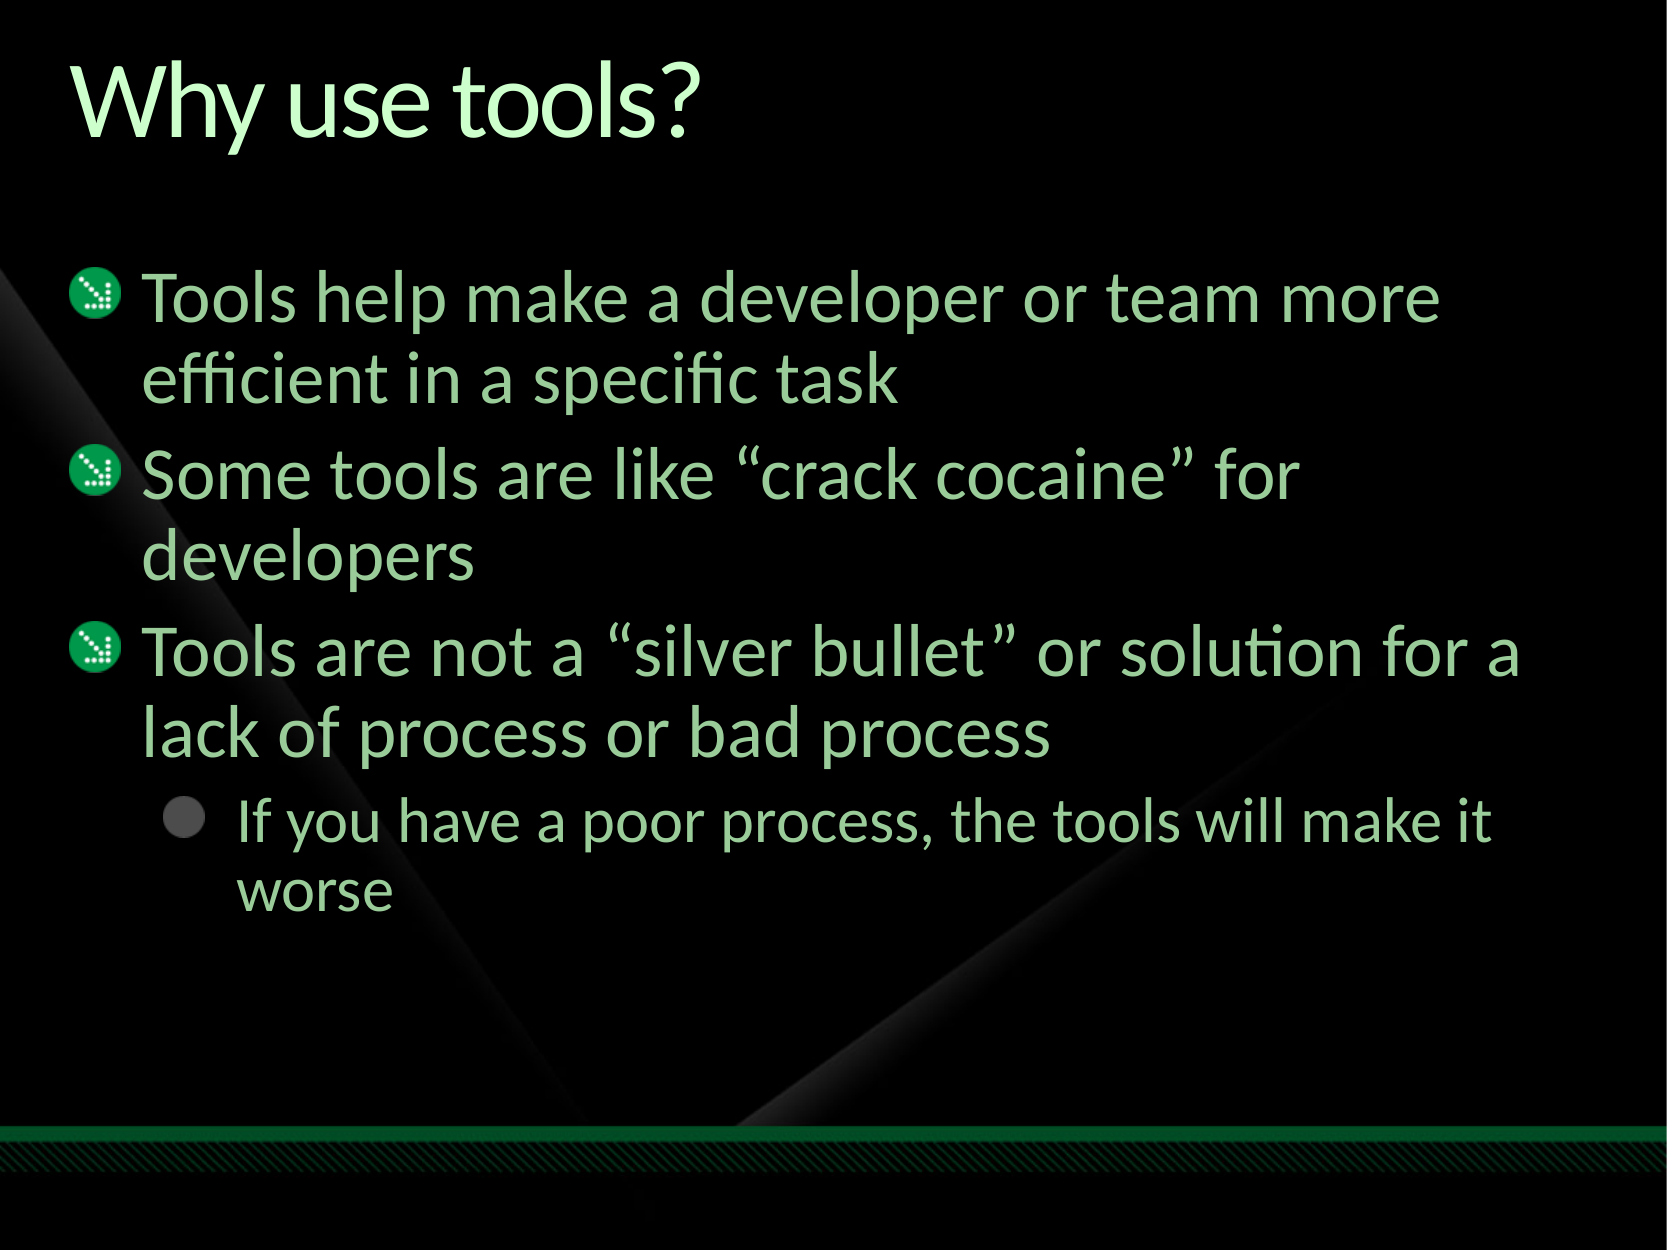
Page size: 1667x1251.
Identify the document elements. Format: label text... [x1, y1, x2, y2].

list Tools help make a developer or team more efficient in a specific task Some tools are like “crack cocaine” for developers Tools are not a “silver bullet” or solution for a lack of process or bad process If you have a poor process, the tools will make it worse [69, 257, 1598, 942]
title Why use tools? [69, 41, 1598, 164]
picture [0, 0, 1667, 1250]
